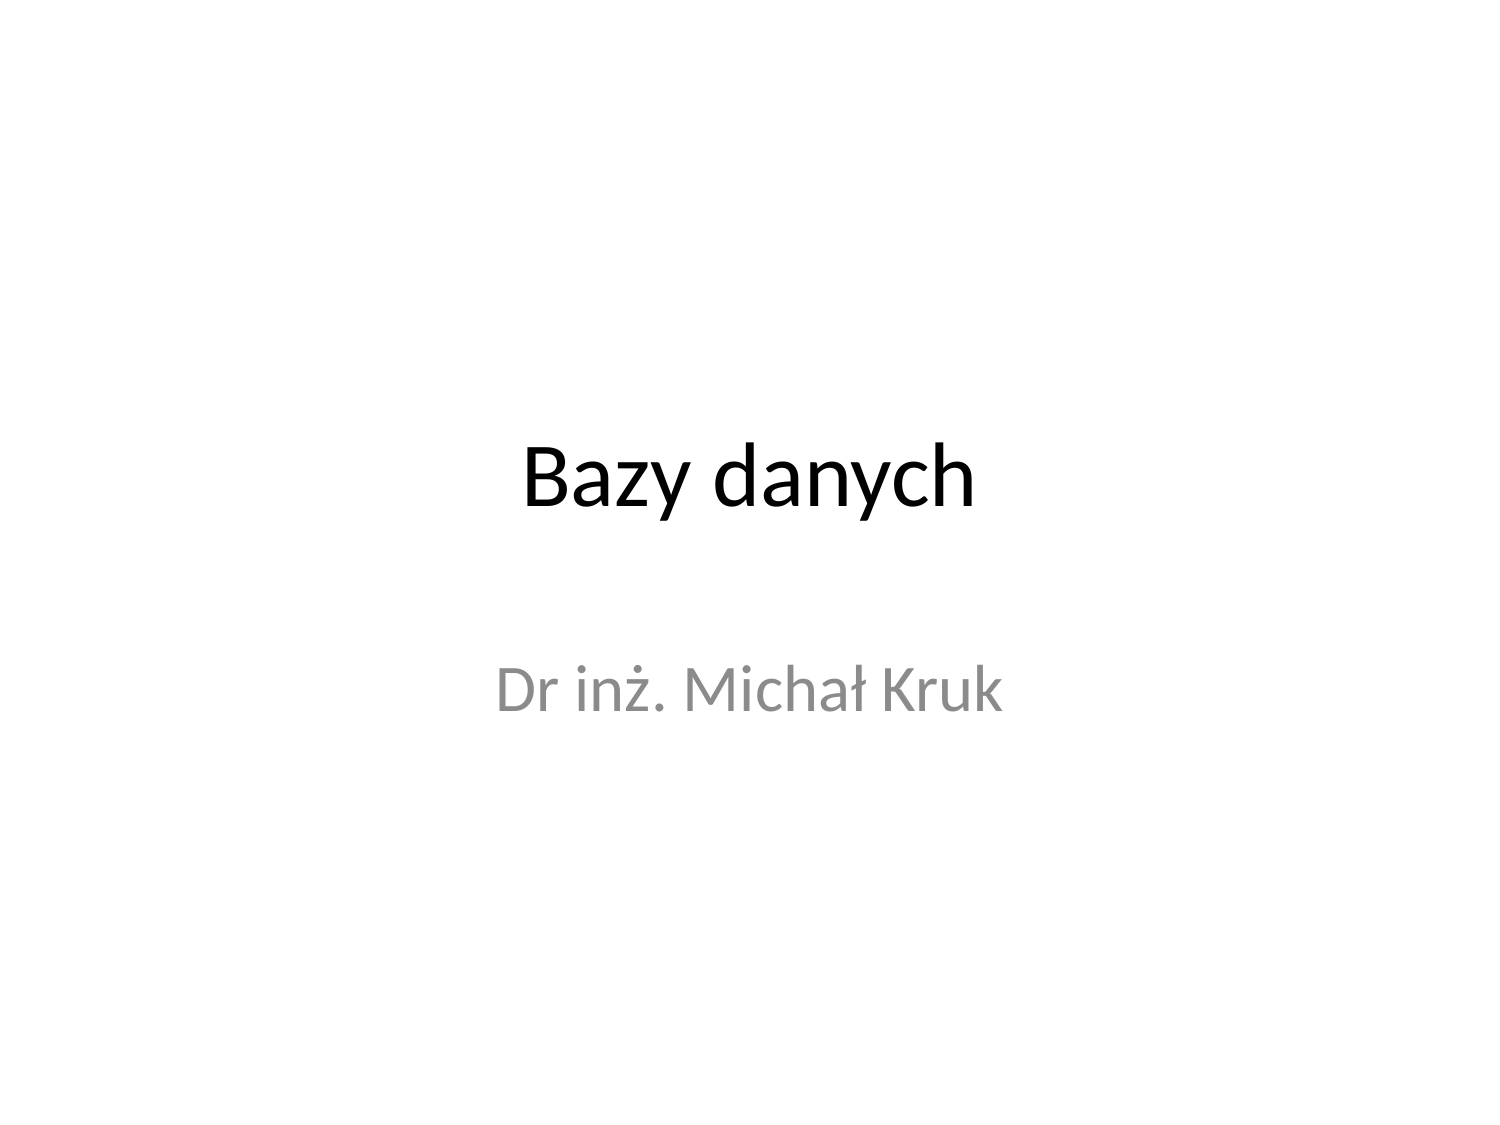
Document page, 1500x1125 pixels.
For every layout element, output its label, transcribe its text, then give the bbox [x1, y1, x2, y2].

subtitle Dr inż. Michał Kruk [225, 637, 1275, 925]
title Bazy danych [112, 349, 1388, 591]
